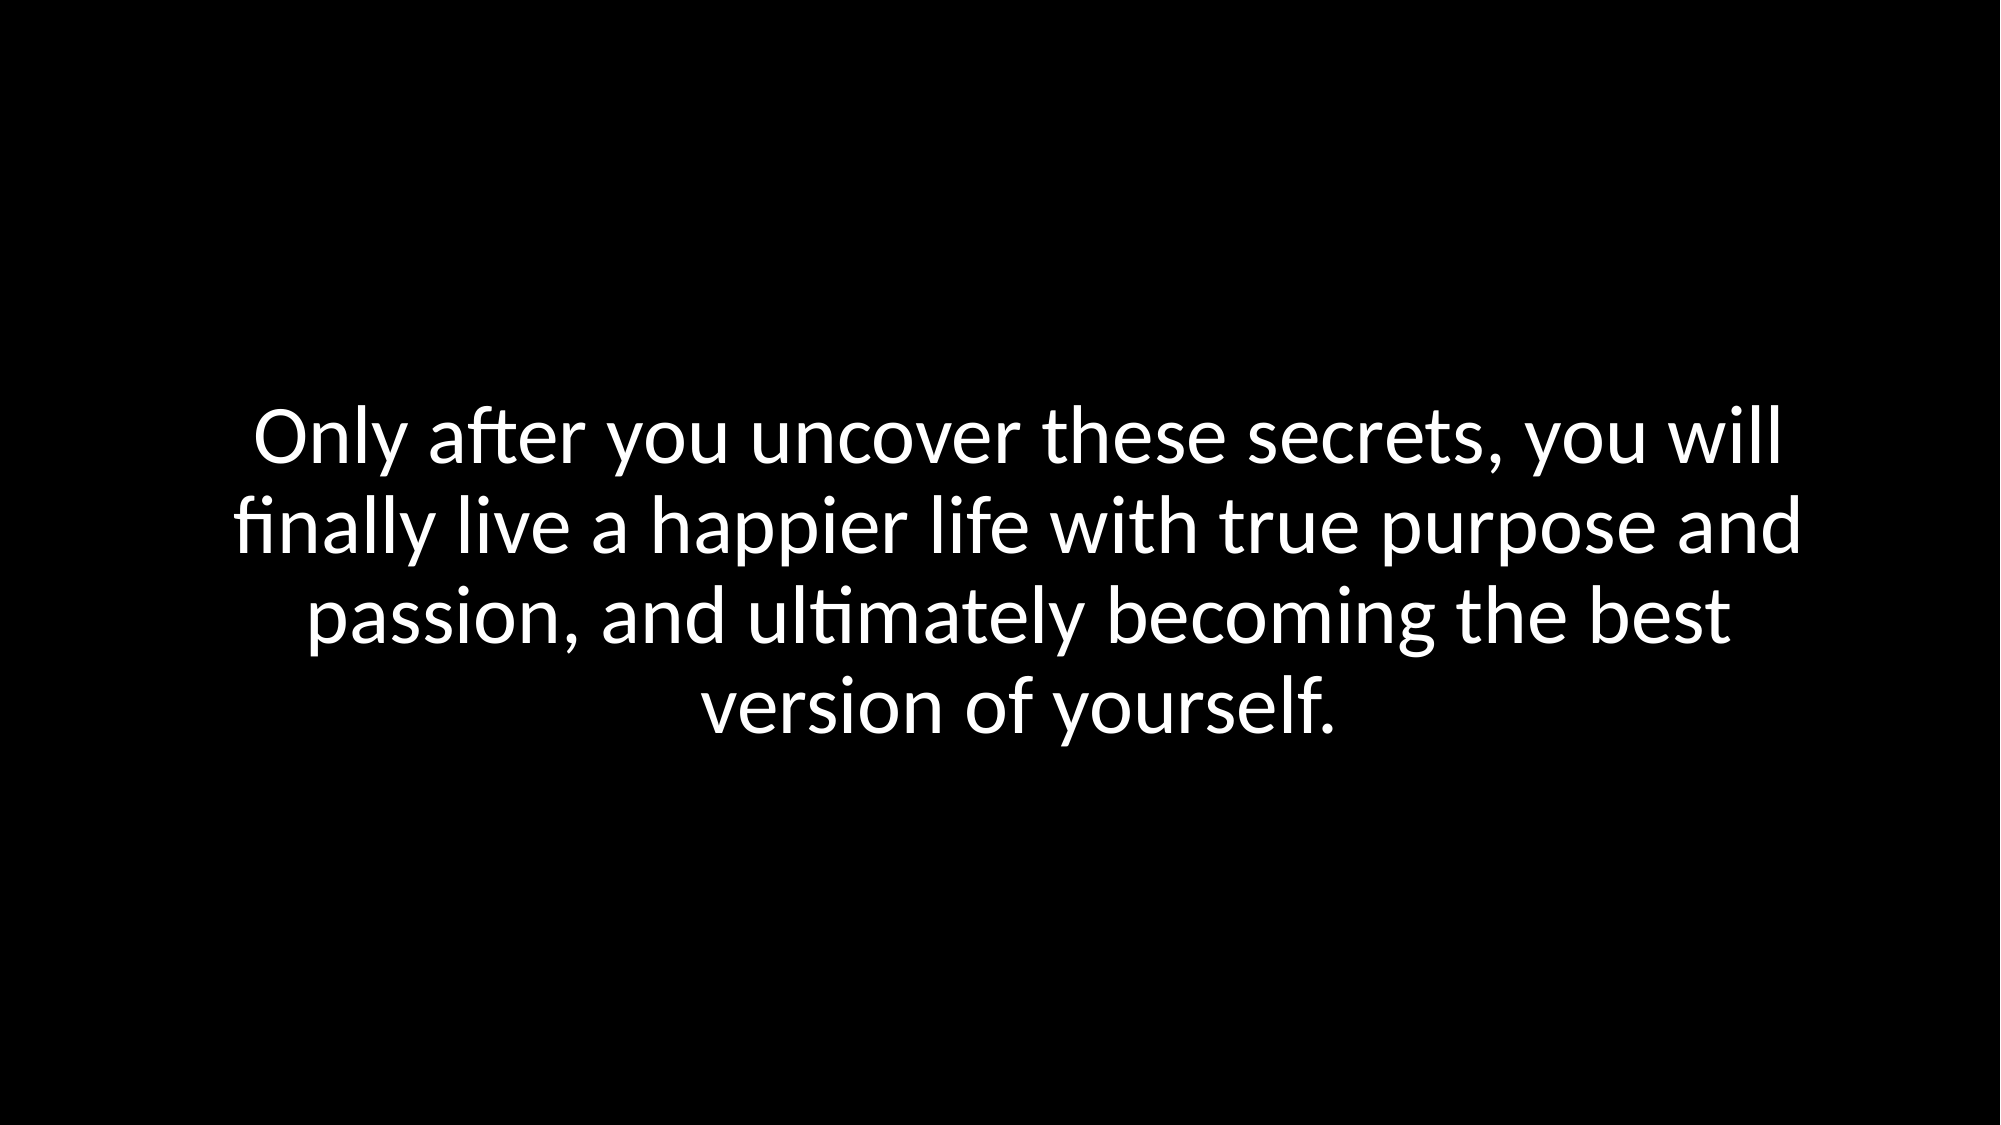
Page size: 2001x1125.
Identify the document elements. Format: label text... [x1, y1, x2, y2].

list Only after you uncover these secrets, you will finally live a happier life with true purpose and passion, and ultimately becoming the best version of yourself. [164, 384, 1875, 755]
